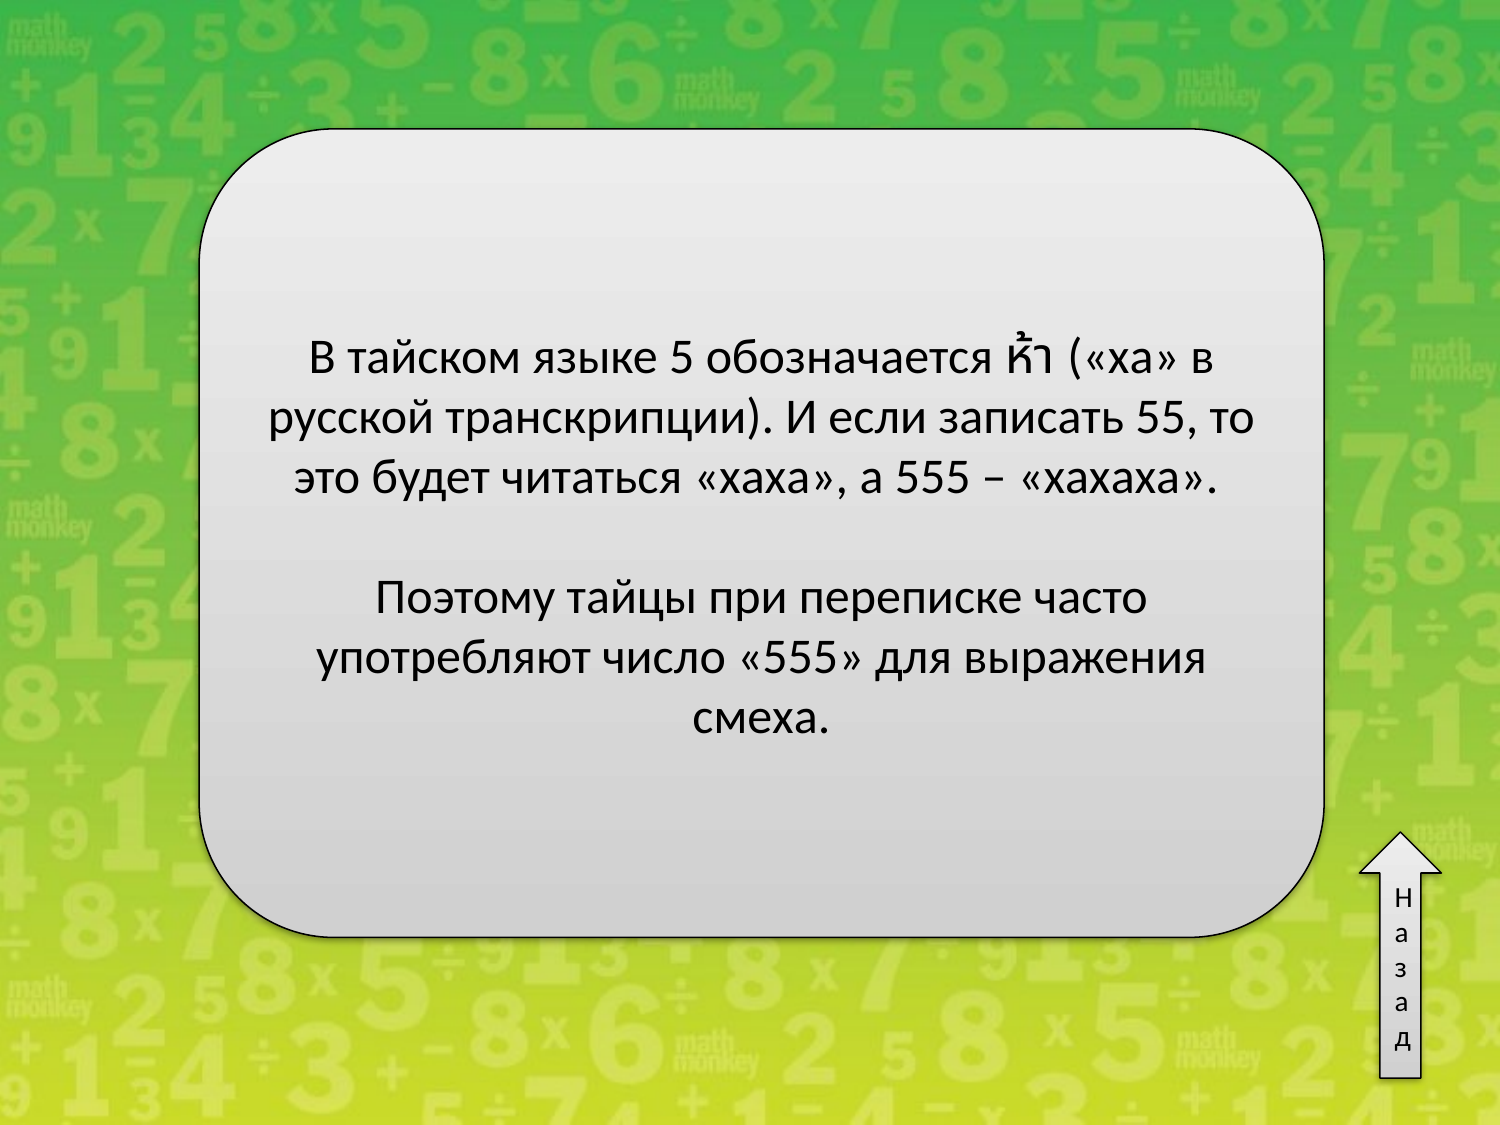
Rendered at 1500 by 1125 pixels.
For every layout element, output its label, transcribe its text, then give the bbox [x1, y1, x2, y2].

text_box В тайском языке 5 обозначается ห้า («ха» в русской транскрипции). И если записать 55, то это будет читаться «хаха», а 555 – «хахаха». Поэтому тайцы при переписке часто употребляют число «555» для выражения смеха. [198, 128, 1325, 939]
text_box Назад [1358, 831, 1443, 1079]
picture [0, 0, 1500, 1125]
